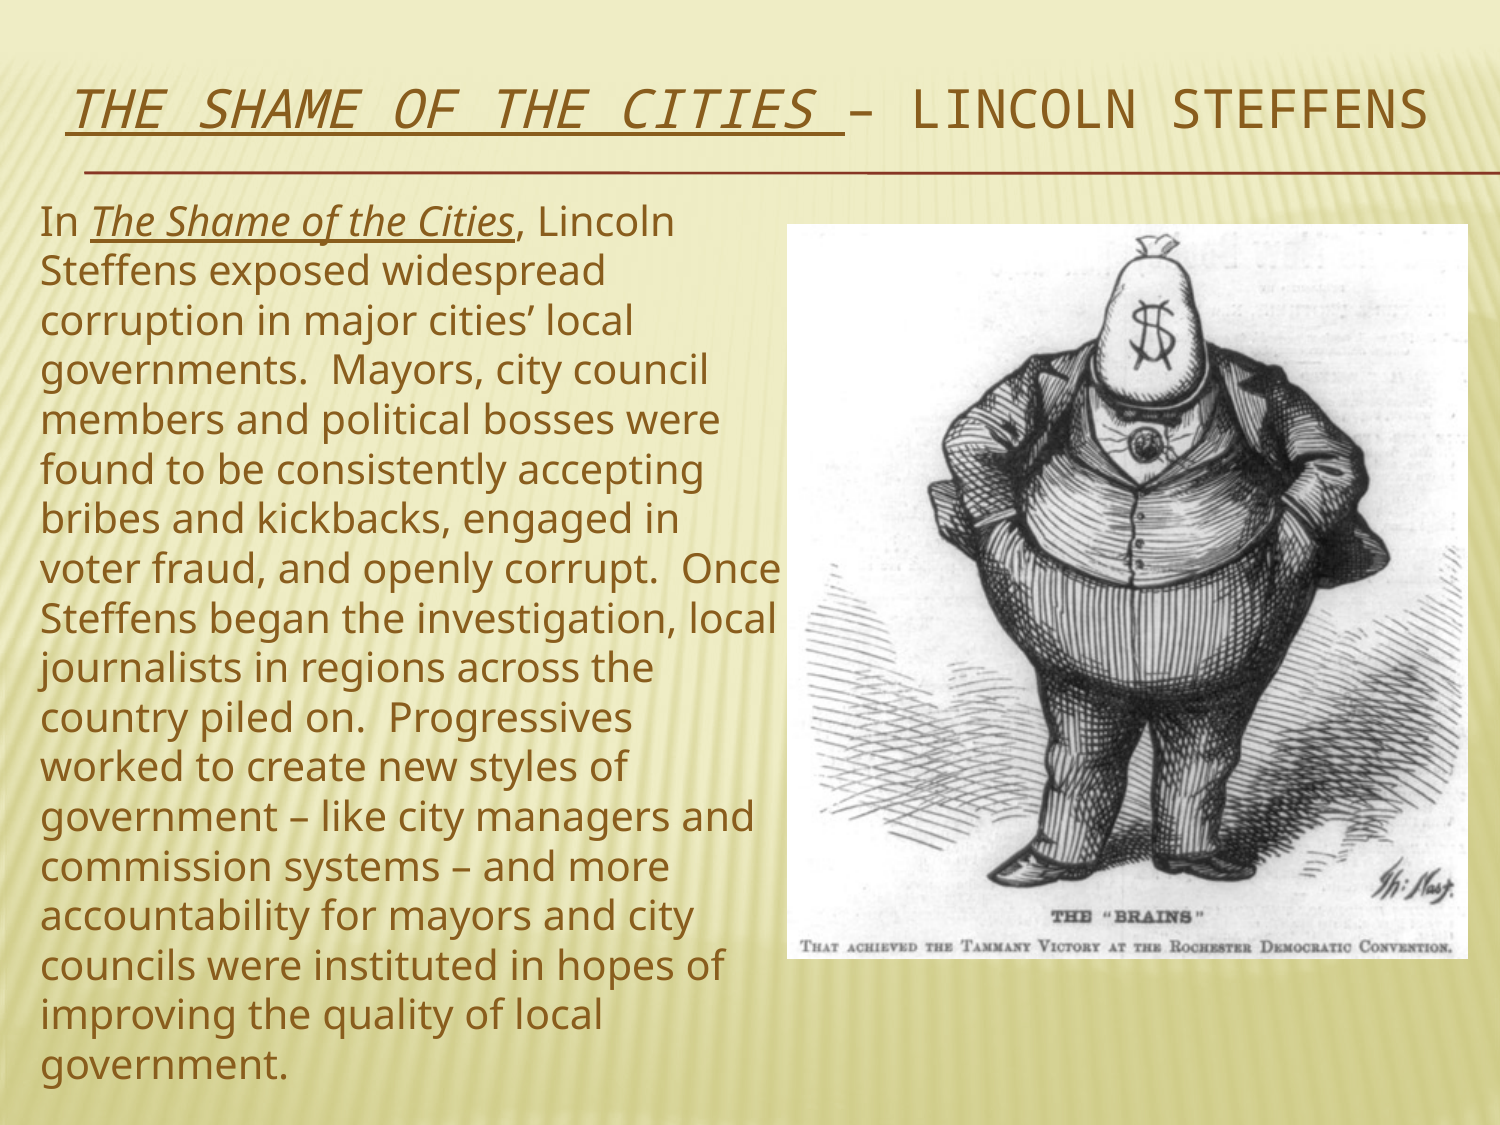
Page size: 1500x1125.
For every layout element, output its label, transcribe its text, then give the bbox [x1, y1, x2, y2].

title The Shame of the Cities – Lincoln Steffens [50, 37, 1475, 176]
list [787, 224, 1468, 959]
list In The Shame of the Cities, Lincoln Steffens exposed widespread corruption in major cities’ local governments. Mayors, city council members and political bosses were found to be consistently accepting bribes and kickbacks, engaged in voter fraud, and openly corrupt. Once Steffens began the investigation, local journalists in regions across the country piled on. Progressives worked to create new styles of government – like city managers and commission systems – and more accountability for mayors and city councils were instituted in hopes of improving the quality of local government. [24, 187, 800, 1100]
